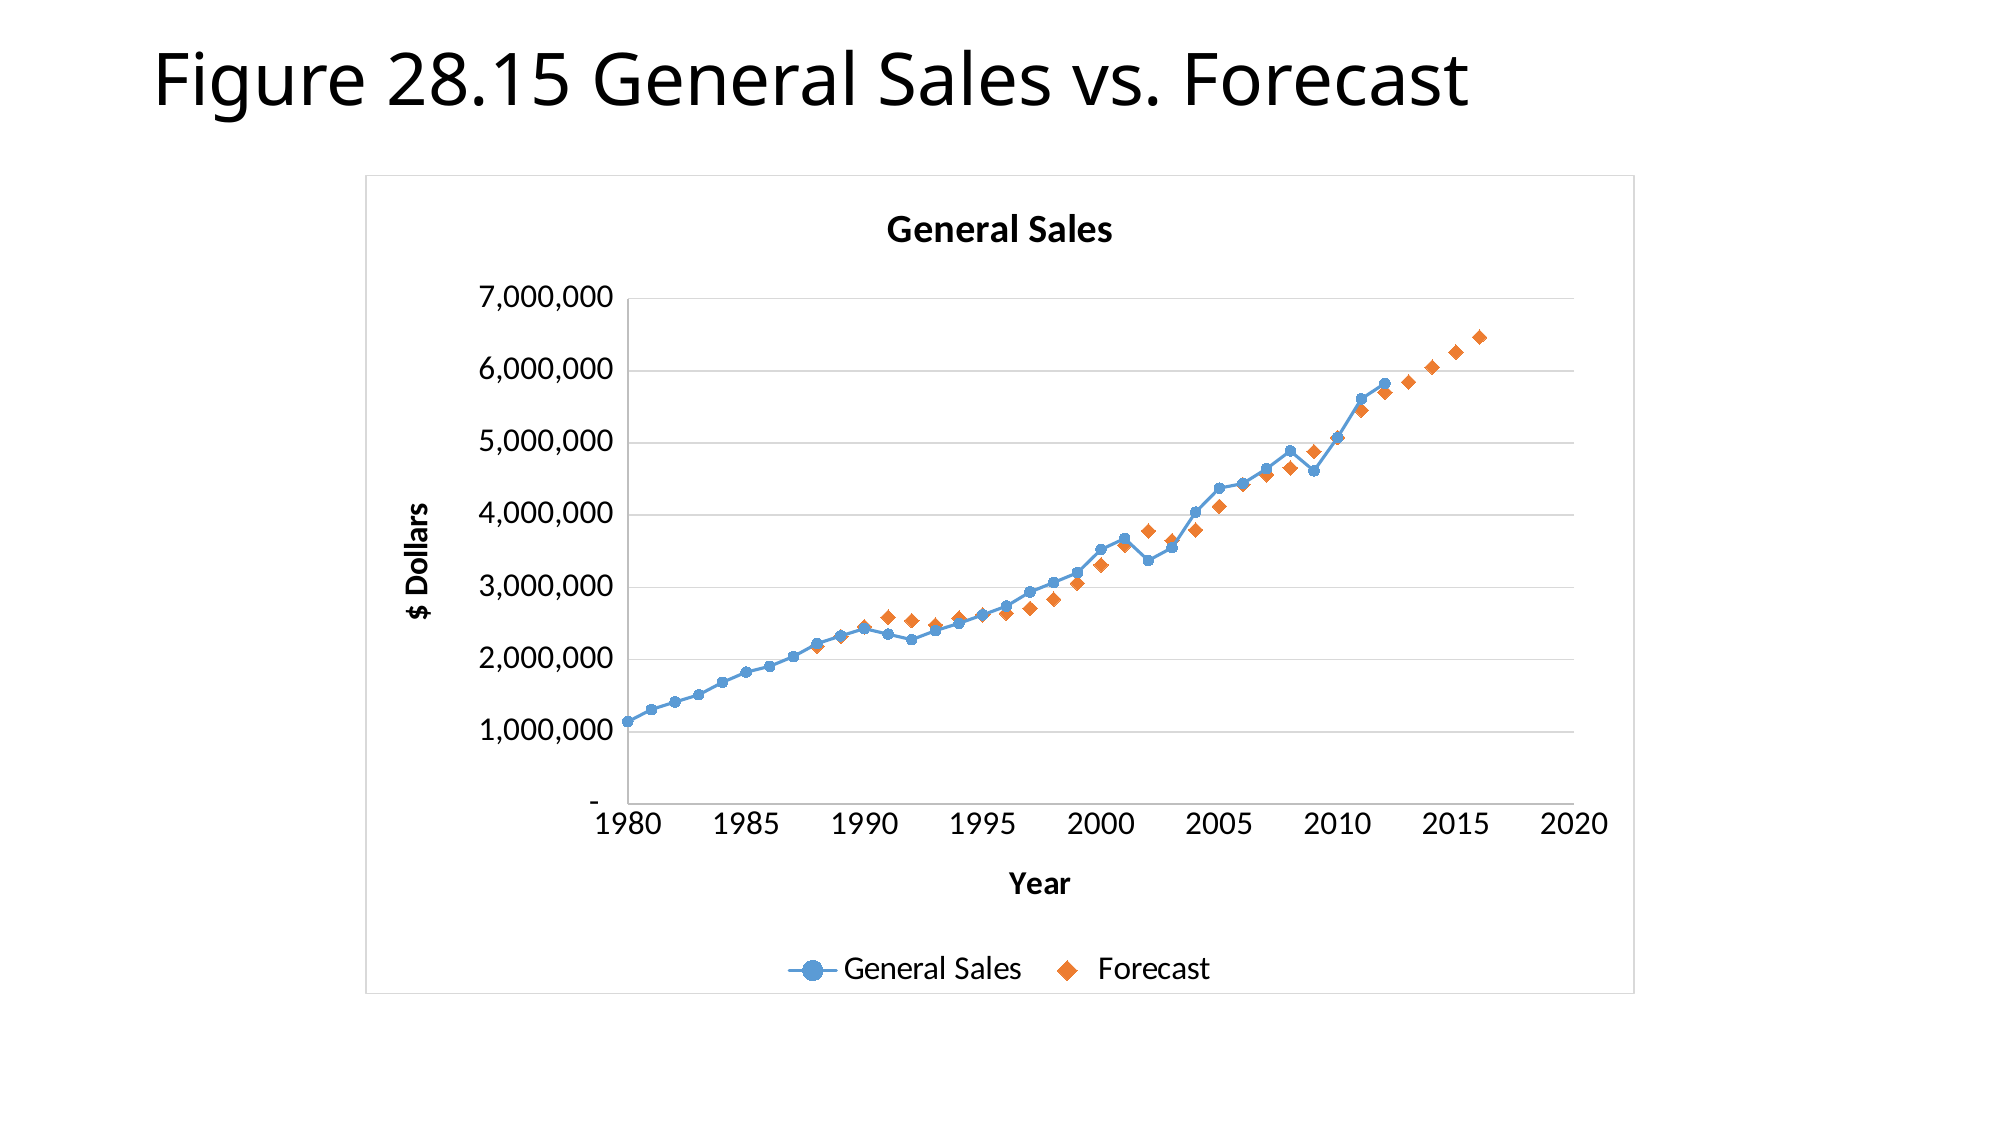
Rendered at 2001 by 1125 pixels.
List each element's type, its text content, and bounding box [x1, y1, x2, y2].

title Figure 28.15 General Sales vs. Forecast [137, 35, 1863, 130]
chart [364, 174, 1635, 995]
